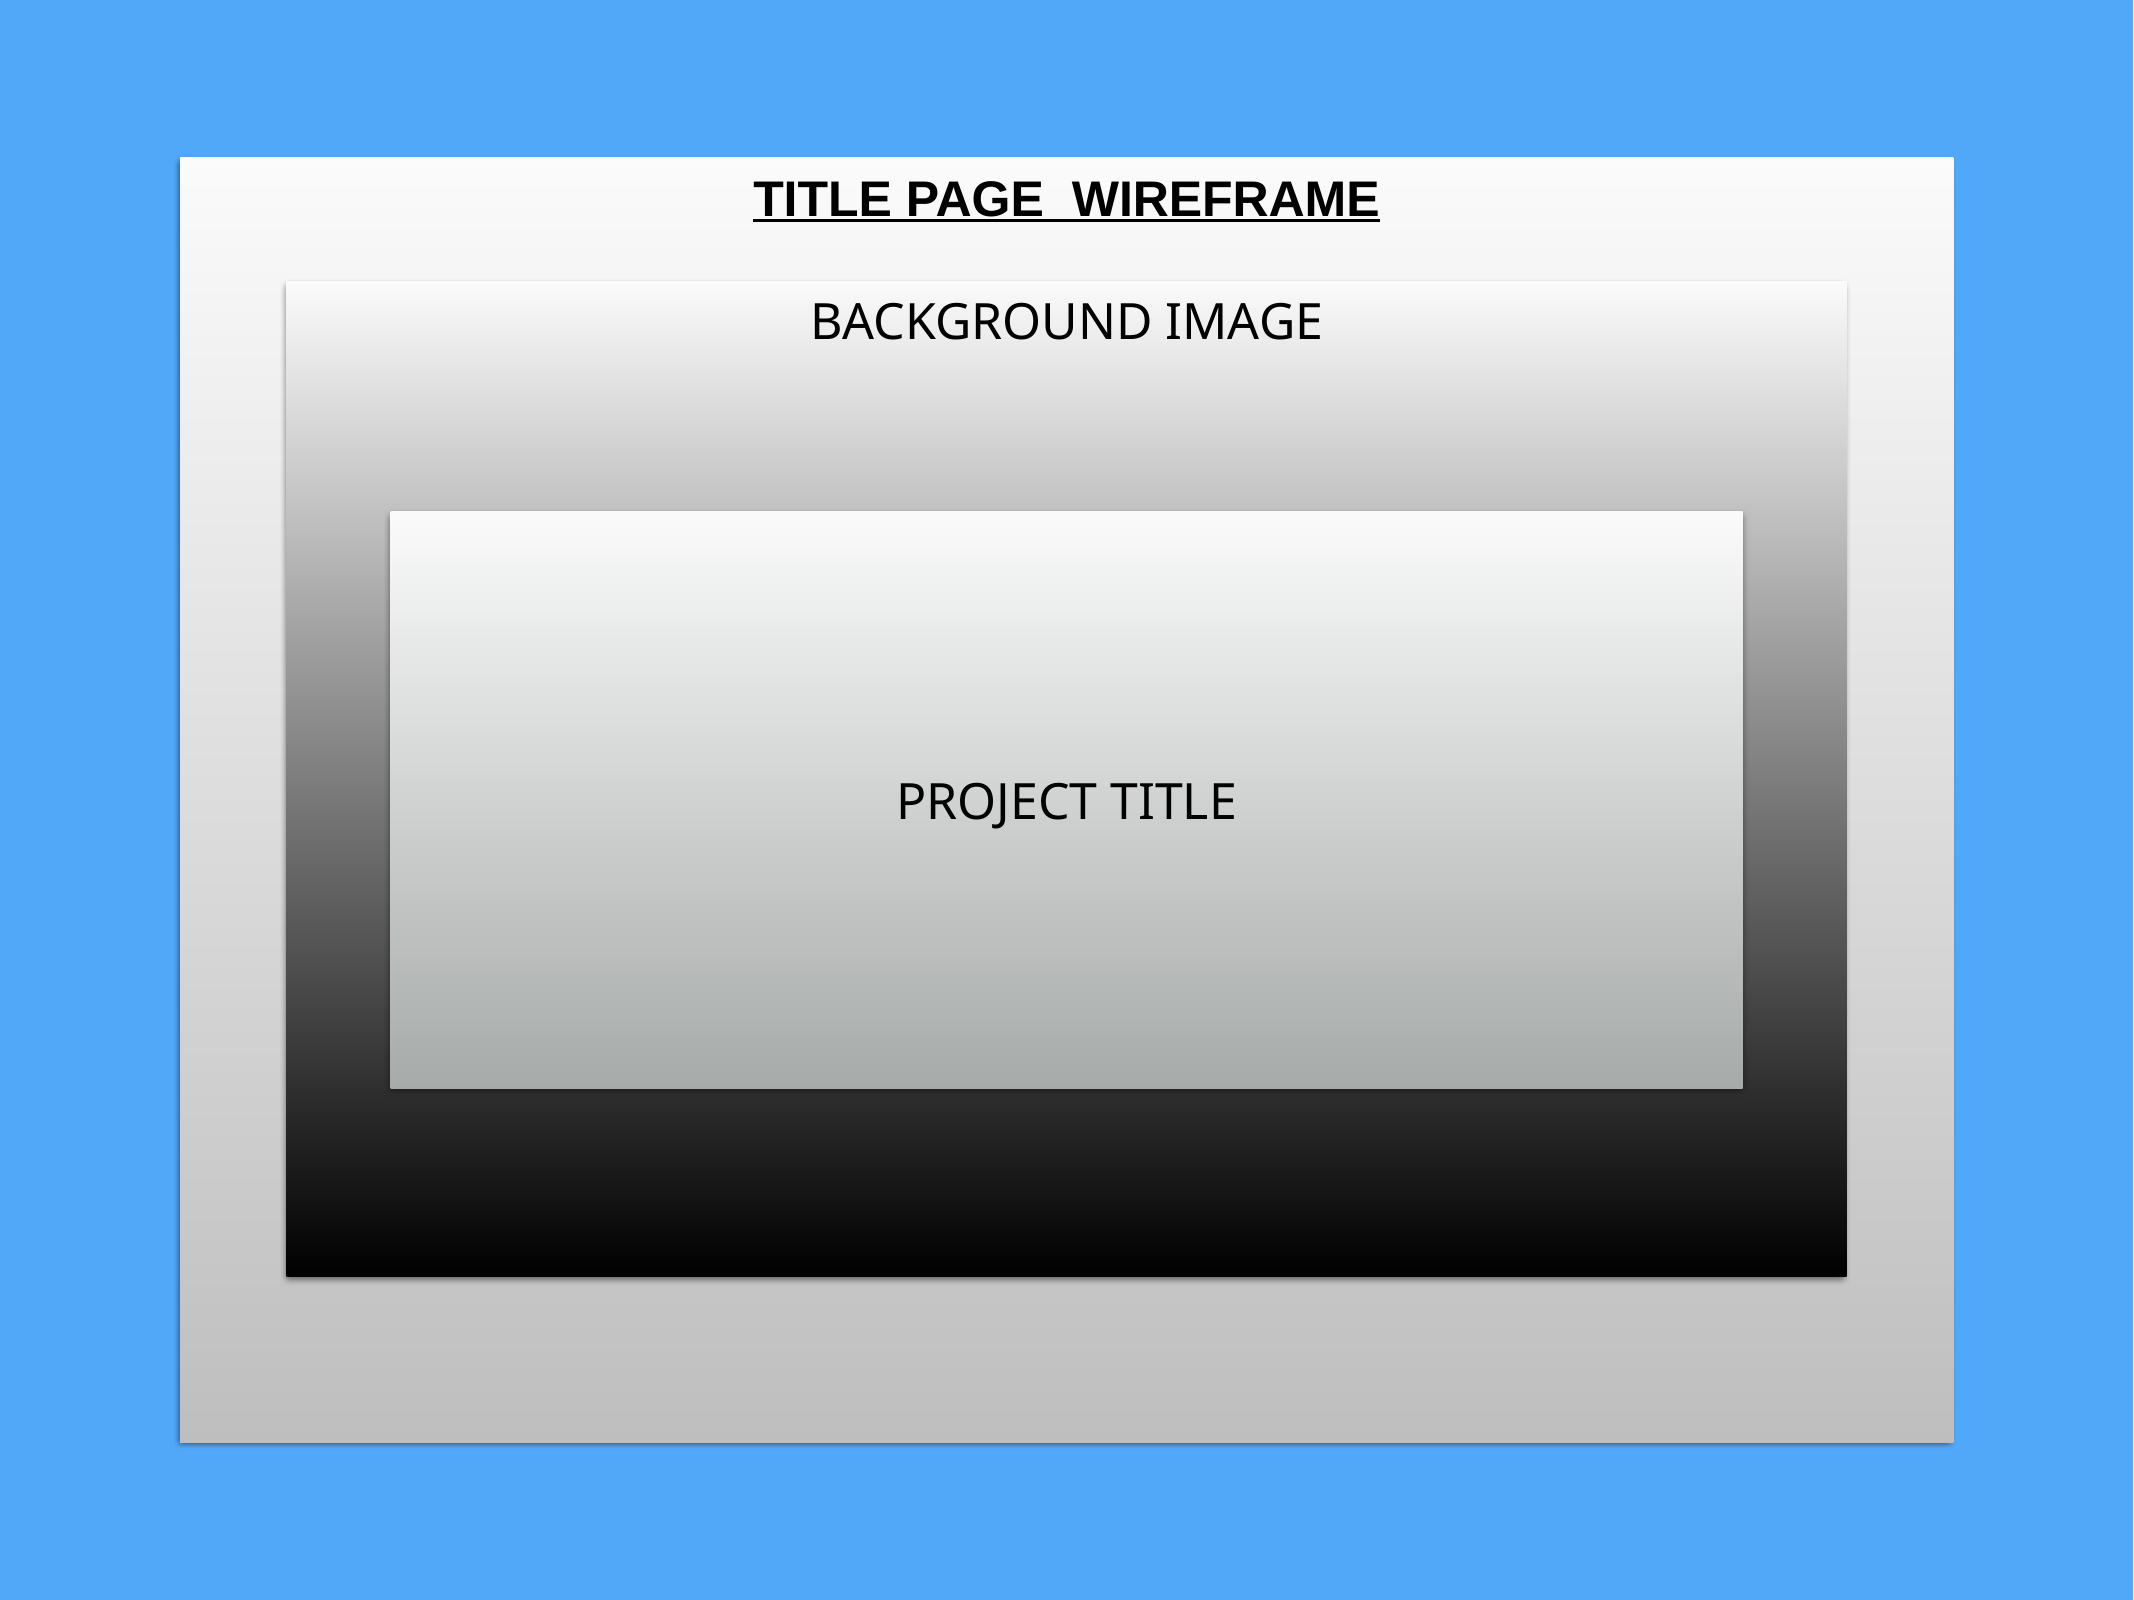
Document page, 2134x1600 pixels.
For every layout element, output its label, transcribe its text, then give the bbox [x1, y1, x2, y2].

text_box BACKGROUND IMAGE [286, 281, 1847, 1277]
text_box PROJECT TITLE [390, 511, 1743, 1089]
text_box TITLE PAGE WIREFRAME [180, 157, 1954, 1443]
